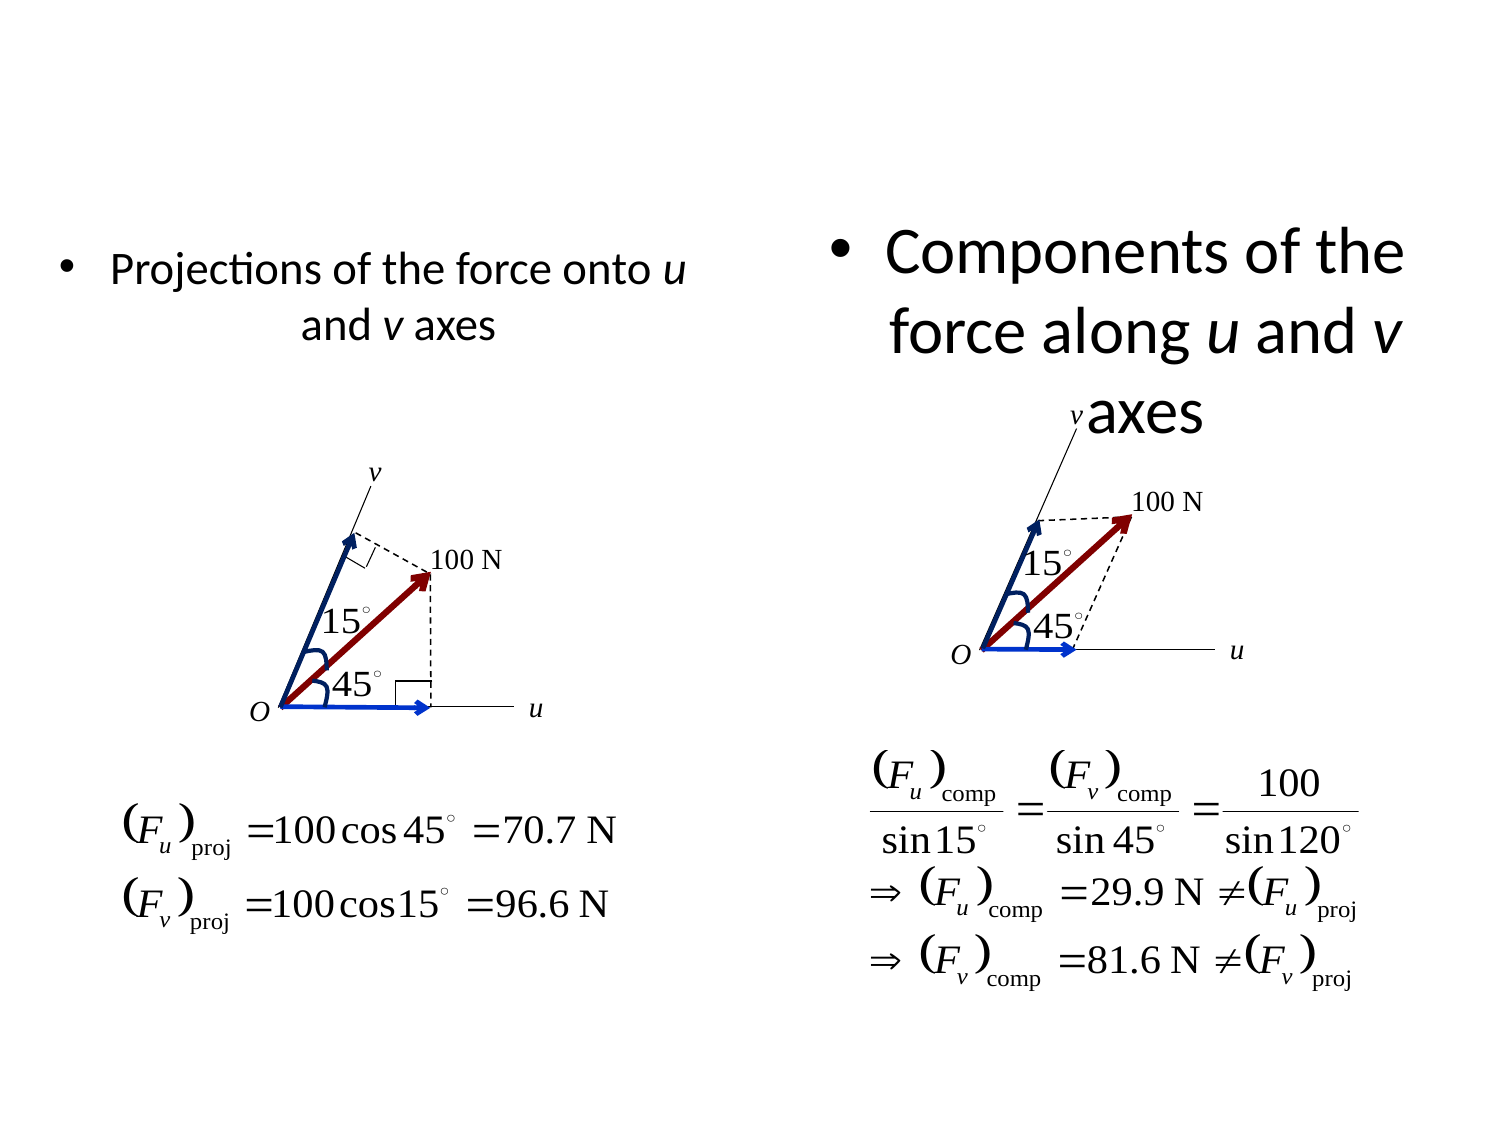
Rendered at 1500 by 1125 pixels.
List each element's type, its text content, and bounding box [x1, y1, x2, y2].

text_box Projections of the force onto u and v axes [43, 230, 707, 360]
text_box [863, 749, 1369, 1000]
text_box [233, 444, 582, 760]
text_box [935, 387, 1283, 702]
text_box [116, 799, 626, 942]
text_box Components of the force along u and v axes [785, 199, 1449, 320]
